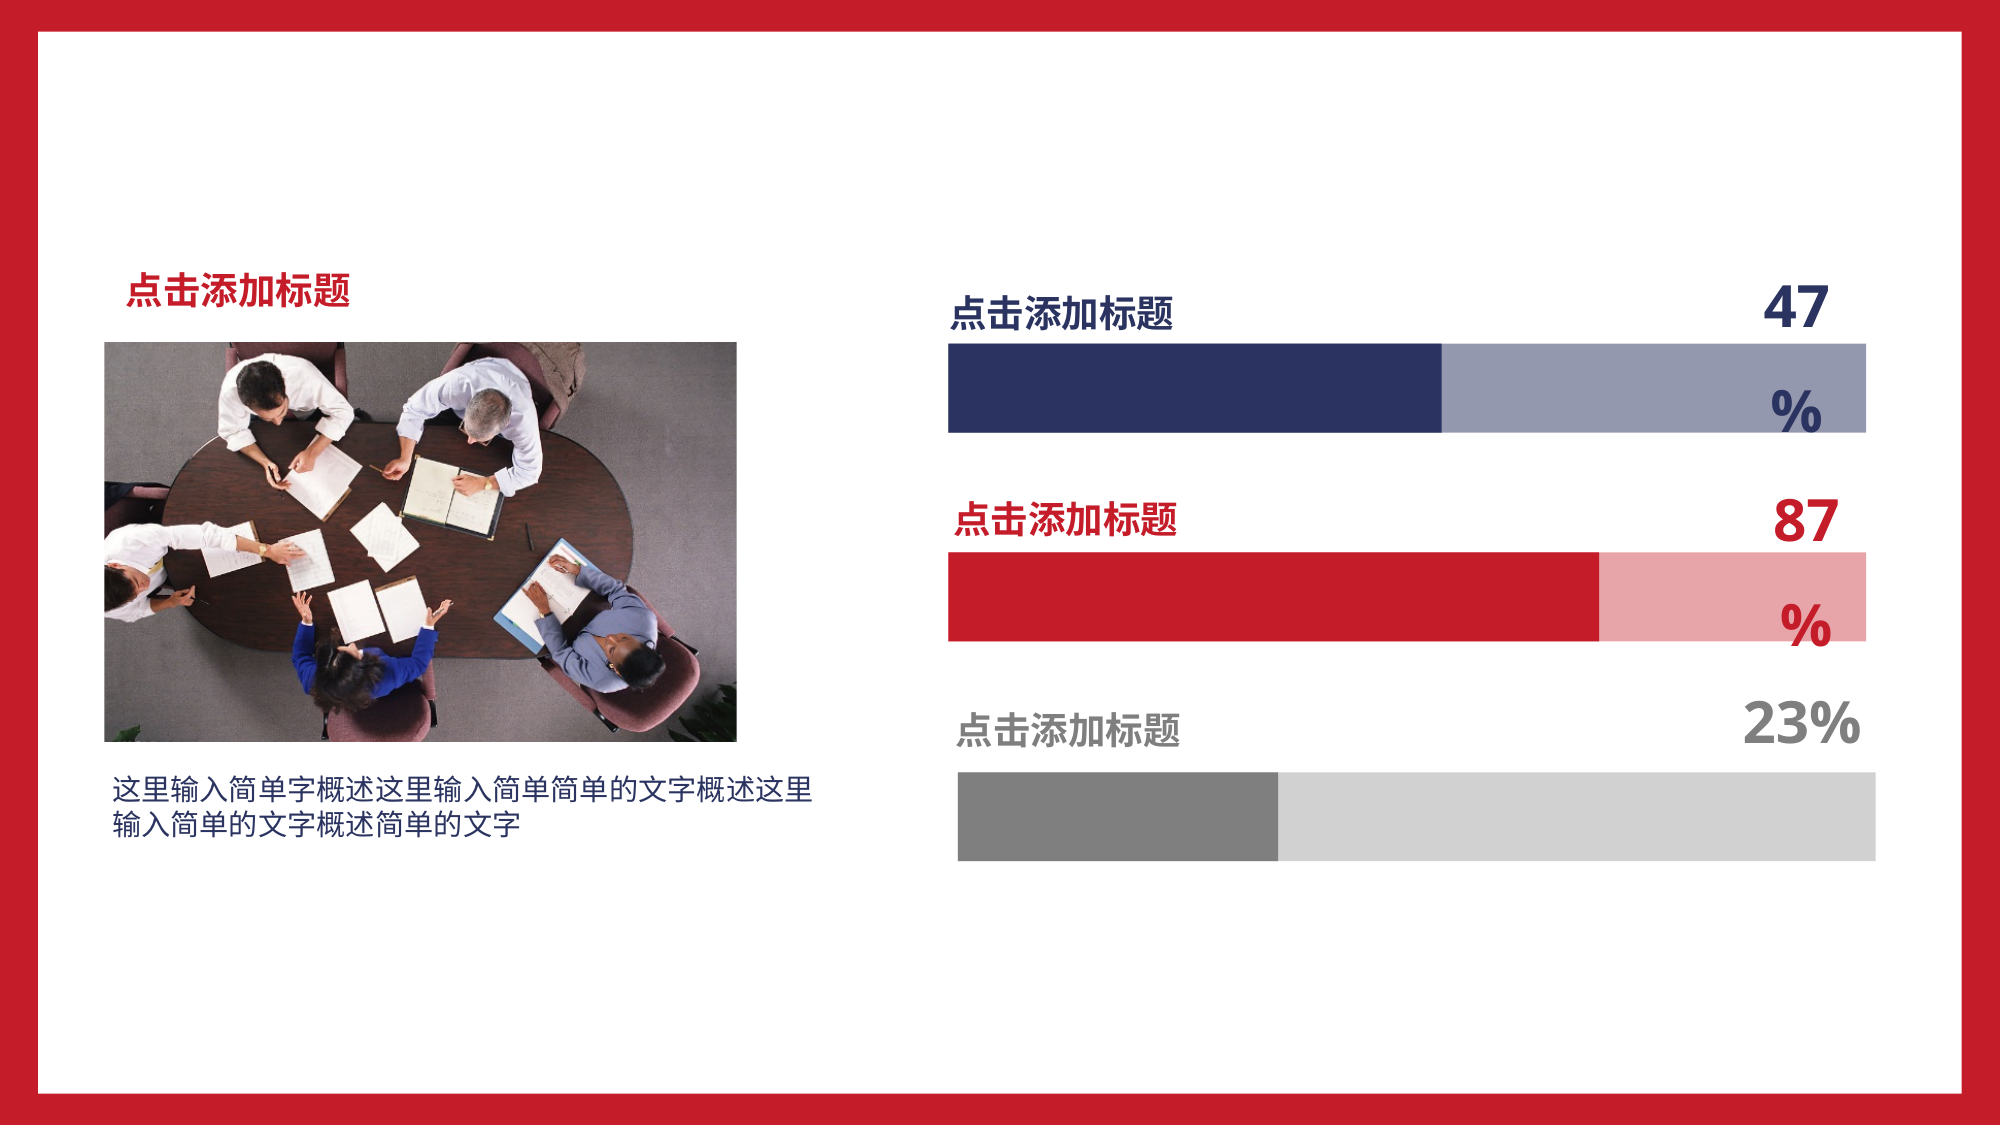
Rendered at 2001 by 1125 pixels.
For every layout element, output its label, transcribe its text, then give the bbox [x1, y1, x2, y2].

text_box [948, 343, 1867, 433]
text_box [957, 772, 1876, 862]
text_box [948, 552, 1867, 642]
text_box 点击添加标题 [927, 677, 1210, 760]
text_box 23% [1727, 642, 1878, 763]
picture [104, 342, 737, 742]
text_box 这里输入简单字概述这里输入简单简单的文字概述这里 输入简单的文字概述简单的文字 [97, 763, 842, 849]
text_box 87% [1736, 440, 1876, 642]
text_box 点击添加标题 [920, 260, 1203, 343]
text_box [0, 0, 2000, 1125]
text_box [38, 31, 1962, 1094]
text_box 47% [1727, 442, 1736, 452]
text_box 点击添加标题 [924, 466, 1207, 549]
text_box 点击添加标题 [97, 236, 379, 319]
text_box 47% [1727, 227, 1867, 343]
